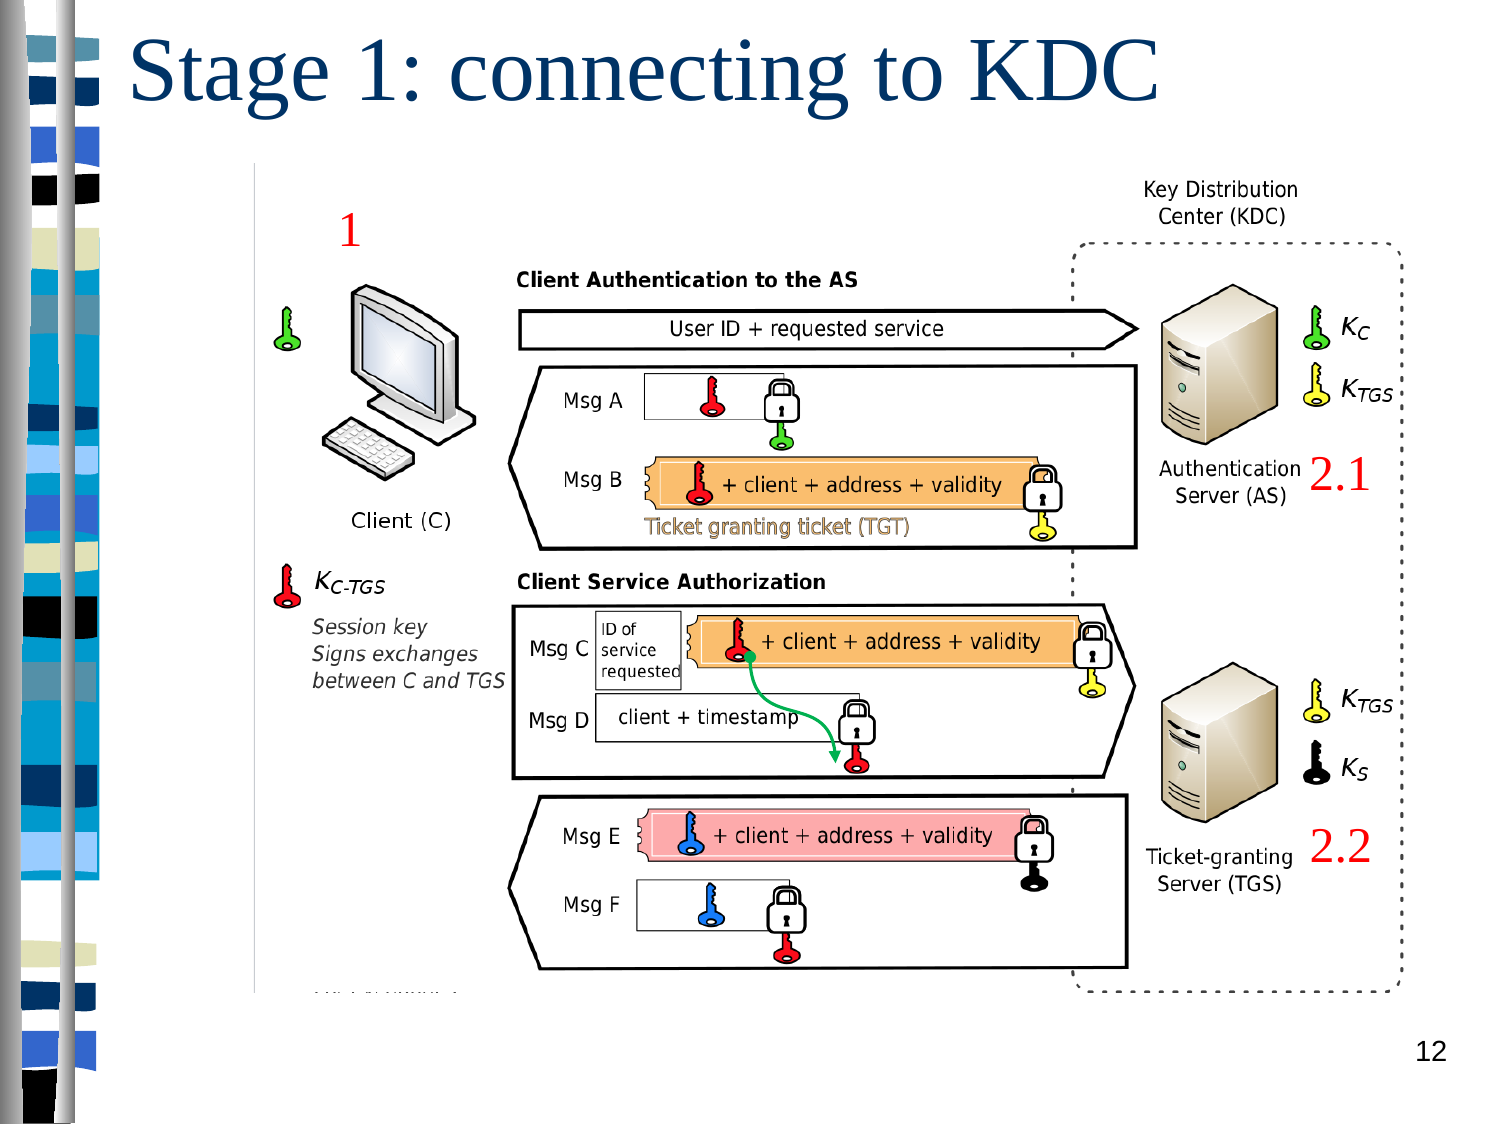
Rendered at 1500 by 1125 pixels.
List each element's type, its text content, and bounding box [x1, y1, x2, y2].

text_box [253, 163, 1418, 993]
title Stage 1: connecting to KDC [112, 0, 1388, 131]
slide_number 12 [1149, 1024, 1463, 1101]
